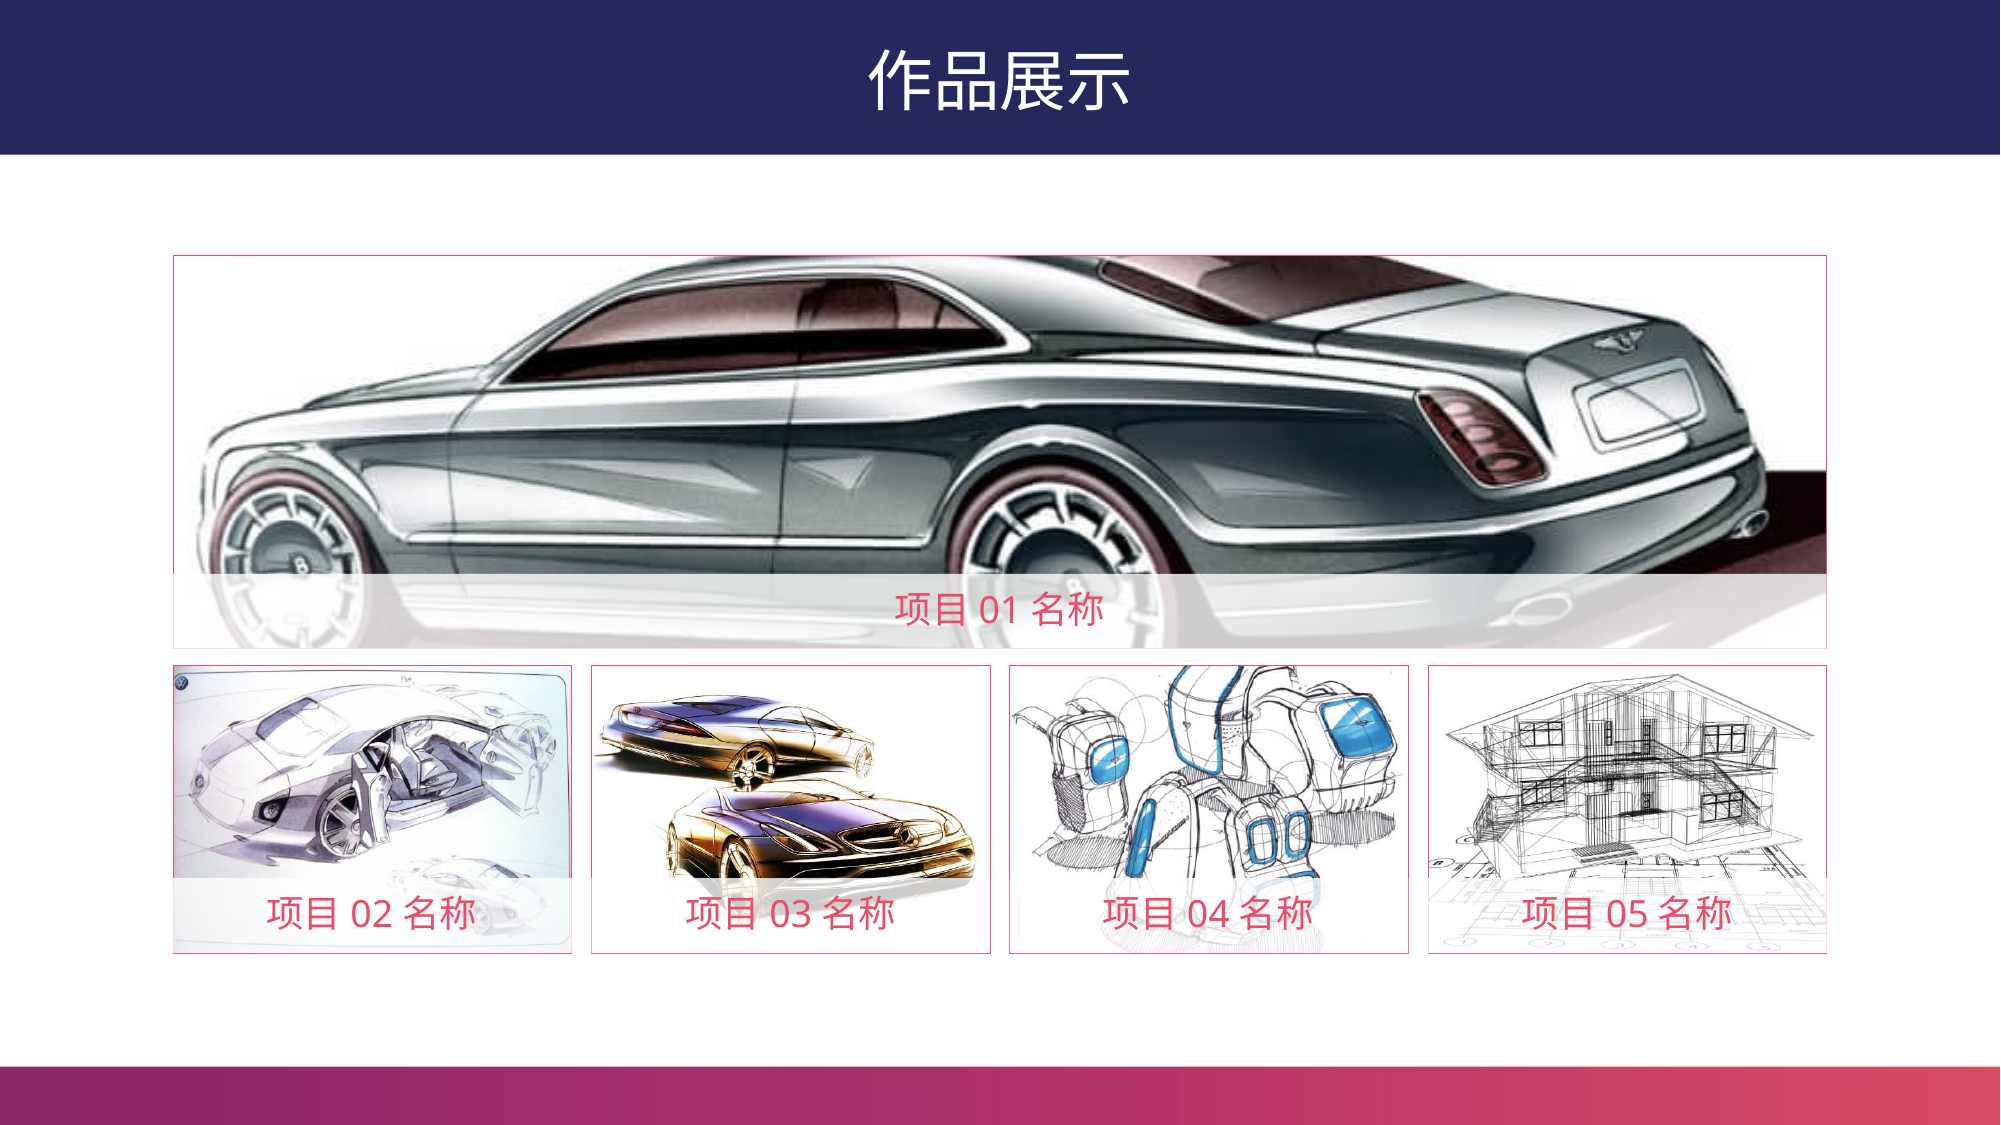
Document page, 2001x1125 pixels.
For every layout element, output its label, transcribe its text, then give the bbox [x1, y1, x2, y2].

picture [591, 665, 991, 954]
picture [173, 665, 572, 954]
picture [1427, 665, 1827, 954]
picture [1009, 665, 1409, 954]
picture [173, 255, 1827, 649]
picture [0, 1067, 2000, 1125]
picture [0, 0, 2000, 154]
text_box 作品展示 [407, 31, 1593, 126]
